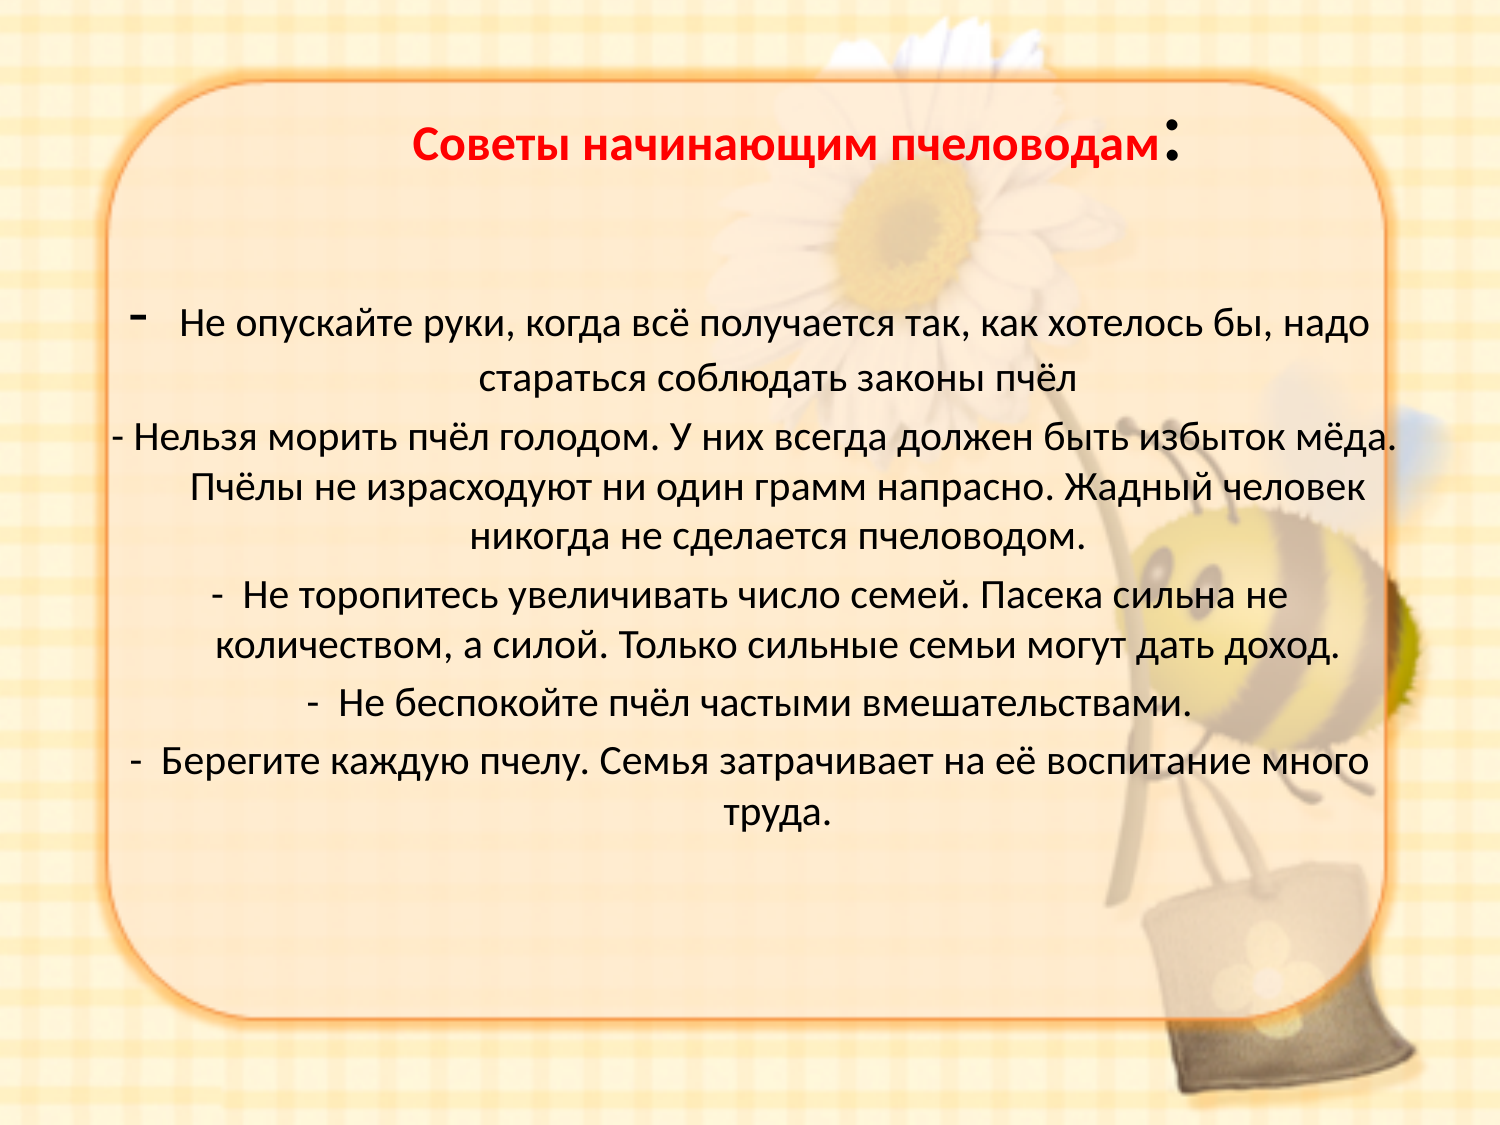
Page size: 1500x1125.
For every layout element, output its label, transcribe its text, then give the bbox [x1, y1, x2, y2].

title Советы начинающим пчеловодам: [123, 125, 1474, 233]
list - Не опускайте руки, когда всё получается так, как хотелось бы, надо стараться соблюдать законы пчёл - Нельзя морить пчёл голодом. У них всегда должен быть избыток мёда. Пчёлы не израсходуют ни один грамм напрасно. Жадный человек никогда не сделается пчеловодом. - Не торопитесь увеличивать число семей. Пасека сильна не количеством, а силой. Только сильные семьи могут дать доход. - Не беспокойте пчёл частыми вмешательствами. - Берегите каждую пчелу. Семья затрачивает на её воспитание много труда. [75, 262, 1425, 1005]
picture [0, 0, 1500, 1125]
